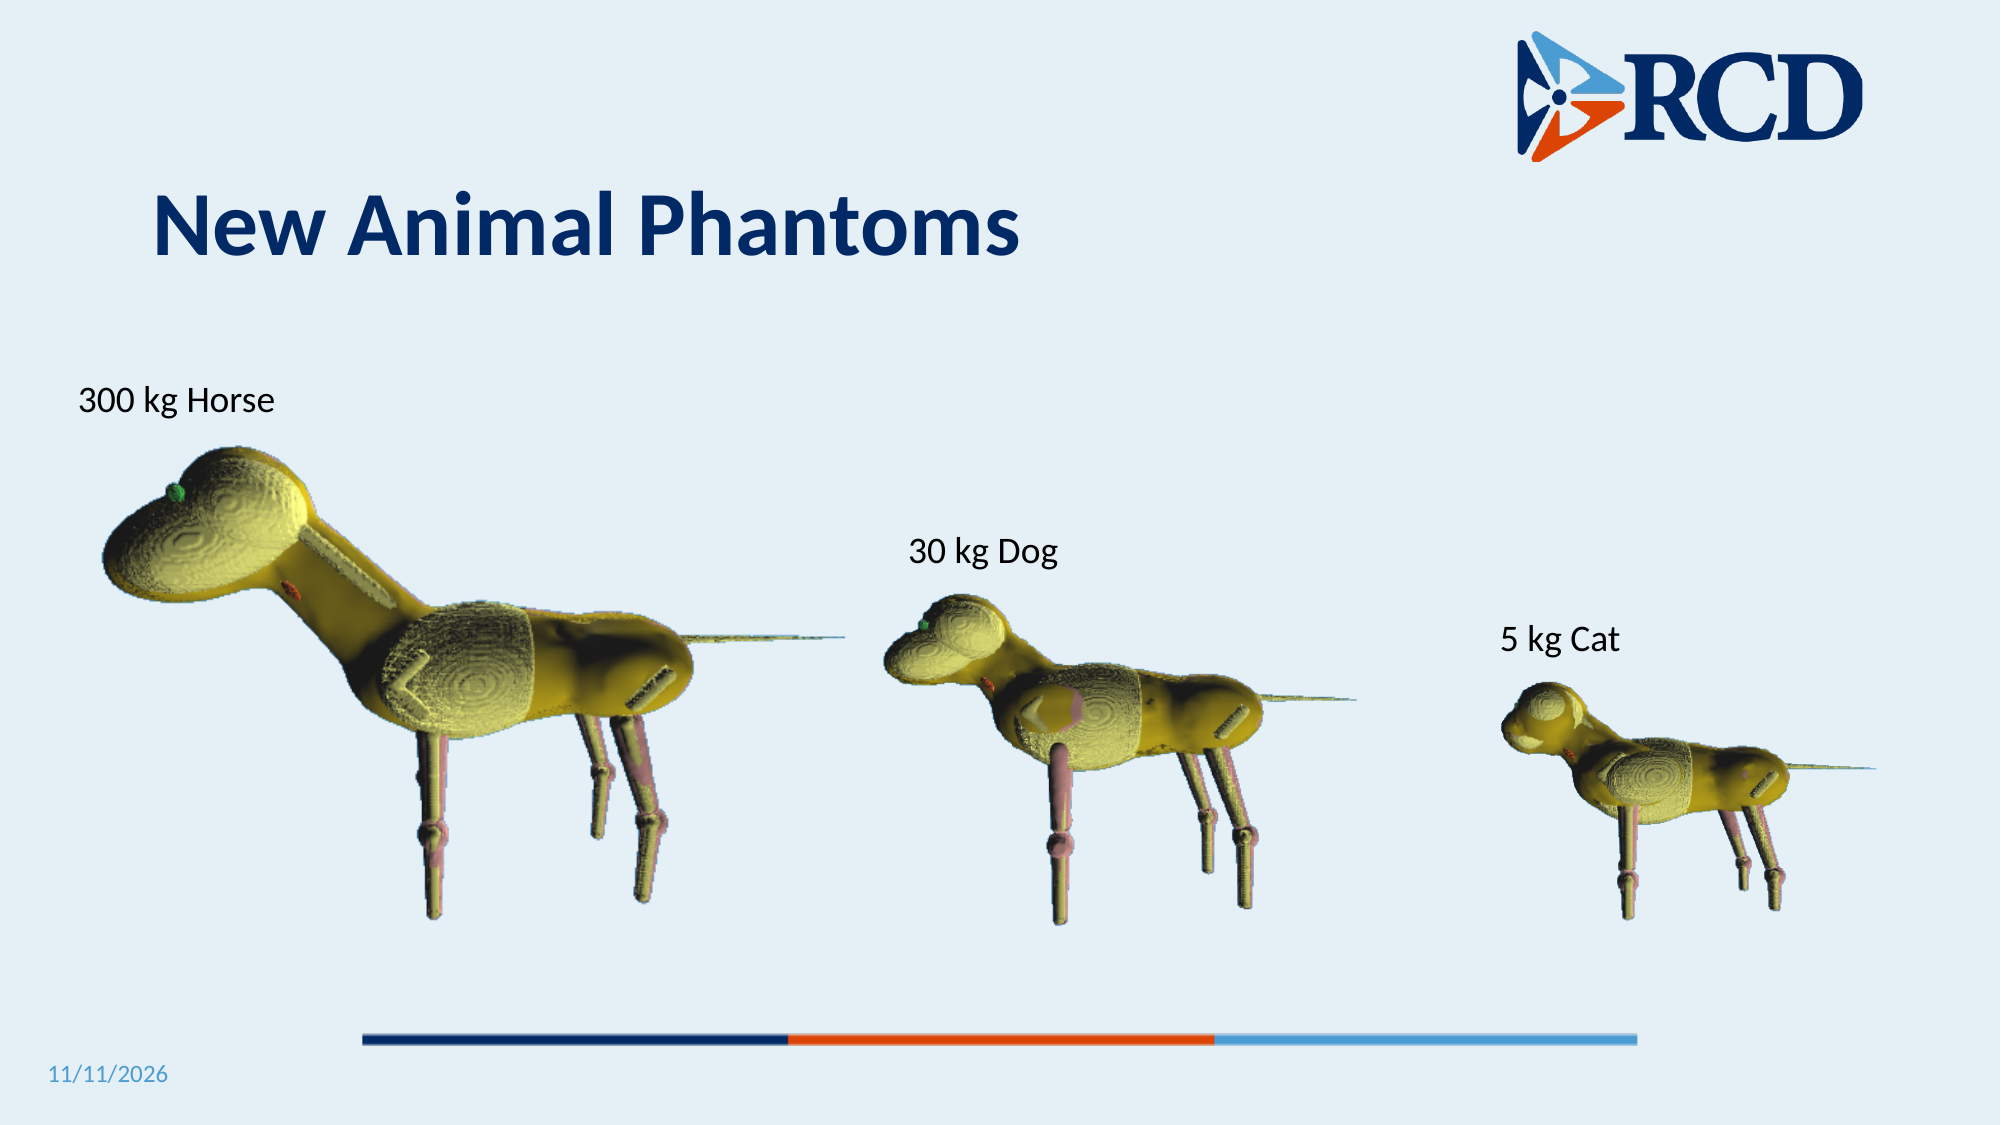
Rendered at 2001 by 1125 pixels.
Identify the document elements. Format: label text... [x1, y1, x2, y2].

text_box 30 kg Dog [893, 518, 1264, 573]
picture [87, 411, 1387, 930]
picture [1484, 674, 1885, 930]
title New Animal Phantoms [137, 143, 1863, 309]
text_box 5 kg Cat [1484, 606, 1795, 667]
text_box 300 kg Horse [63, 367, 531, 428]
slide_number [32, 1042, 483, 1103]
